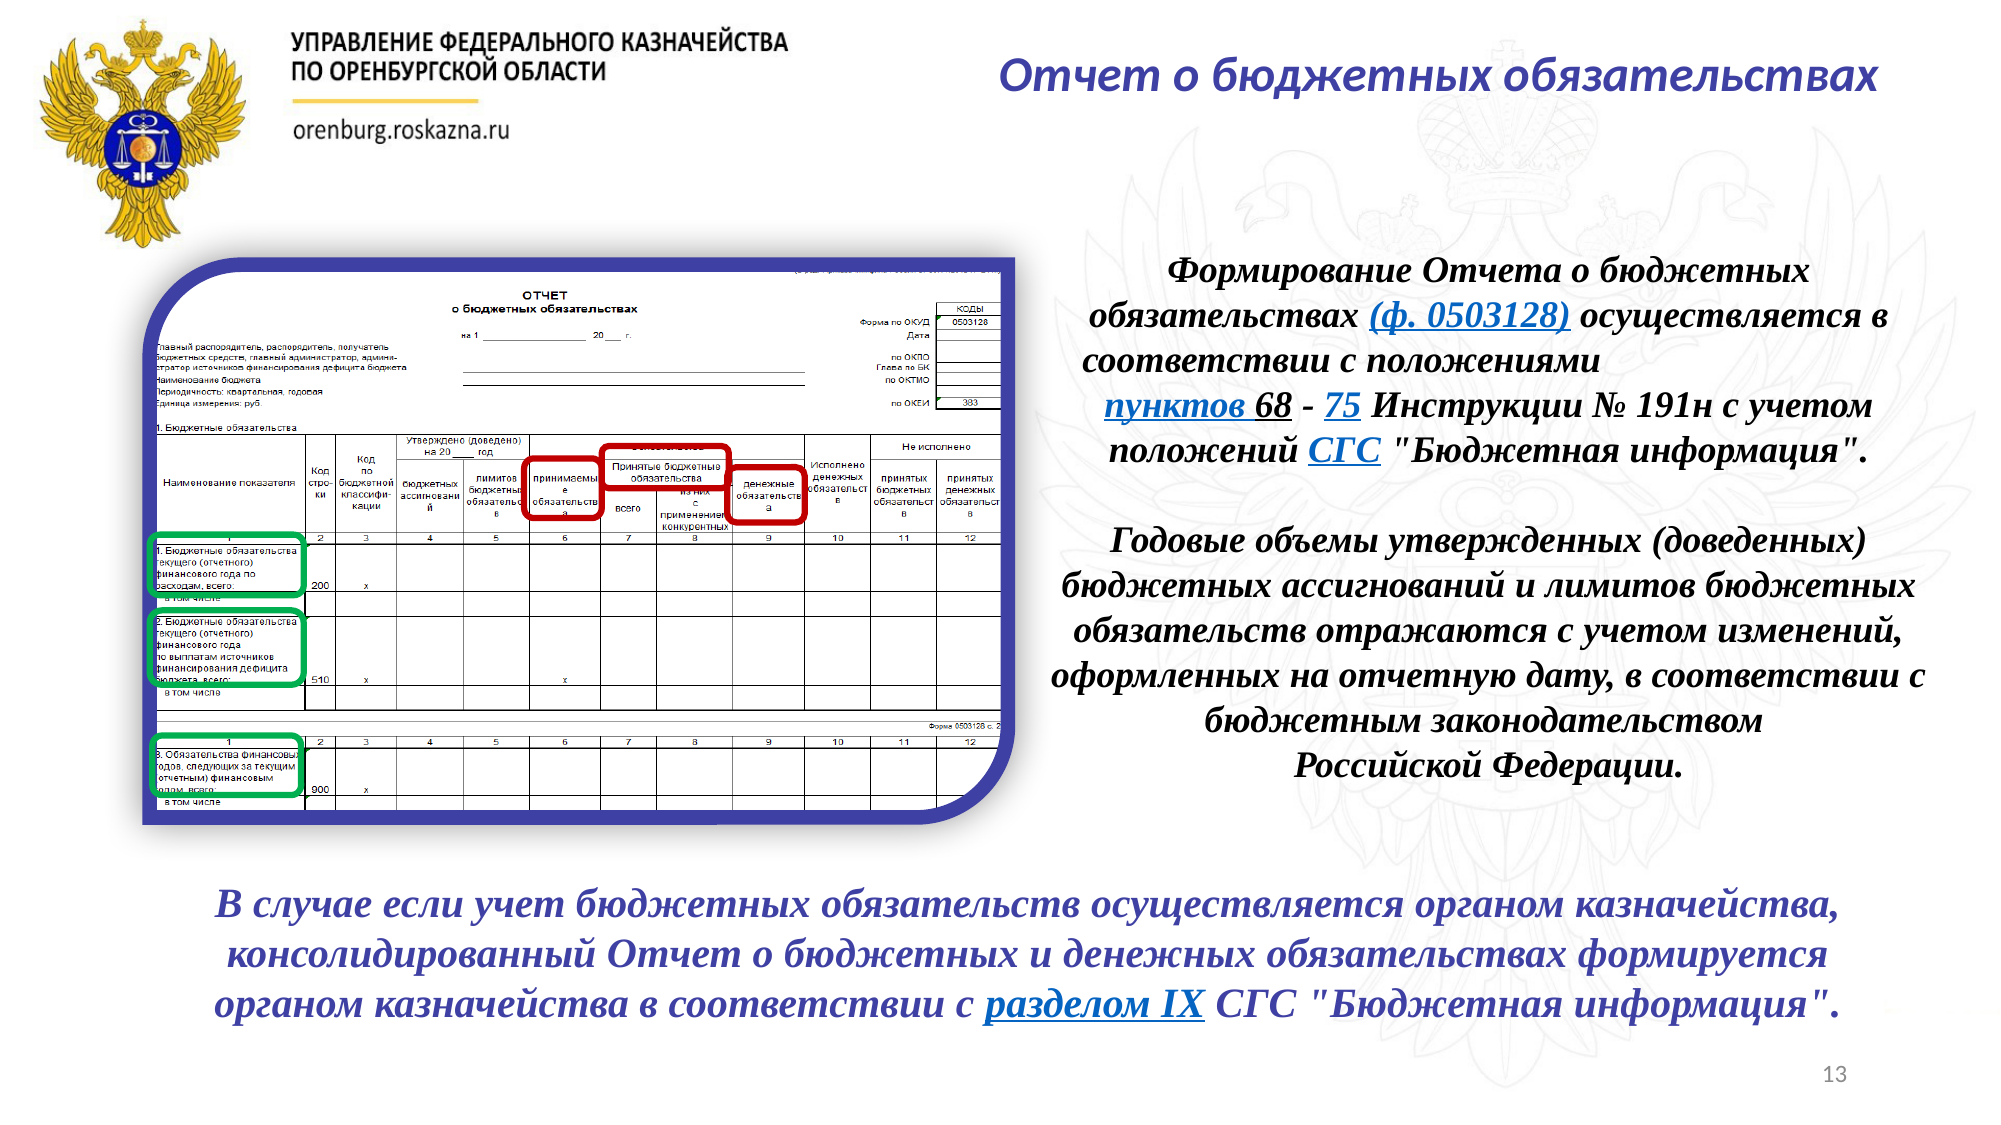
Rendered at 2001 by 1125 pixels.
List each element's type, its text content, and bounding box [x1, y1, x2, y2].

slide_number 13 [1412, 1042, 1863, 1103]
text_box Формирование Отчета о бюджетных обязательствах (ф. 0503128) осуществляется в соответствии с положениями пунктов 68 - 75 Инструкции № 191н с учетом положений СГС "Бюджетная информация". Годовые объемы утвержденных (доведенных) бюджетных ассигнований и лимитов бюджетных обязательств отражаются с учетом изменений, оформленных на отчетную дату, в соответствии с бюджетным законодательством Российской Федерации. [1024, 237, 1954, 837]
picture [0, 0, 2001, 1125]
text_box В случае если учет бюджетных обязательств осуществляется органом казначейства, консолидированный Отчет о бюджетных и денежных обязательствах формируется органом казначейства в соответствии с разделом IX СГС "Бюджетная информация". [174, 868, 1882, 1034]
text_box Отчет о бюджетных обязательствах [984, 34, 1895, 109]
